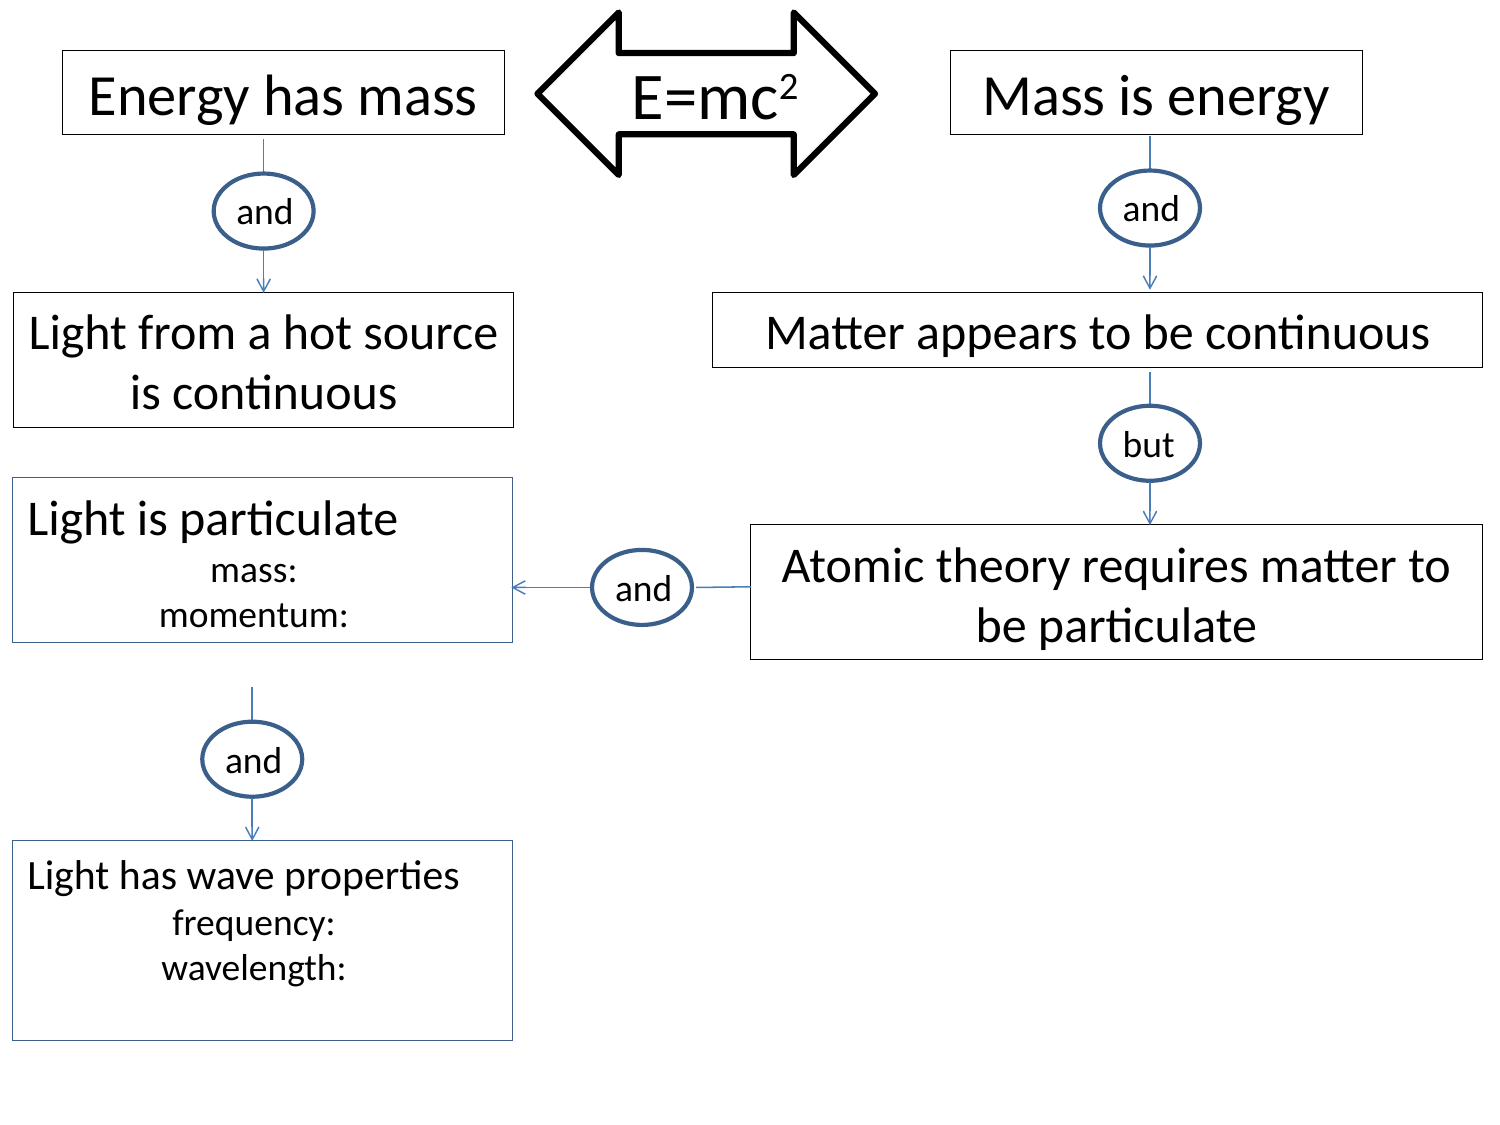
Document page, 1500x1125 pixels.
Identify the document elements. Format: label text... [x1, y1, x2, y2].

text_box [845, 60, 878, 127]
text_box [535, 10, 621, 177]
text_box Energy has mass [62, 50, 505, 135]
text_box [12, 687, 513, 1075]
text_box [791, 141, 831, 177]
text_box Matter appears to be continuous [712, 292, 1483, 368]
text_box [1099, 136, 1221, 290]
text_box [791, 10, 830, 45]
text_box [587, 549, 701, 626]
text_box Mass is energy [950, 50, 1363, 135]
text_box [213, 139, 335, 294]
text_box Light from a hot source is continuous [13, 292, 514, 428]
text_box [1099, 371, 1221, 526]
text_box Atomic theory requires matter to be particulate [750, 524, 1483, 660]
text_box E=mc2 [617, 45, 845, 141]
